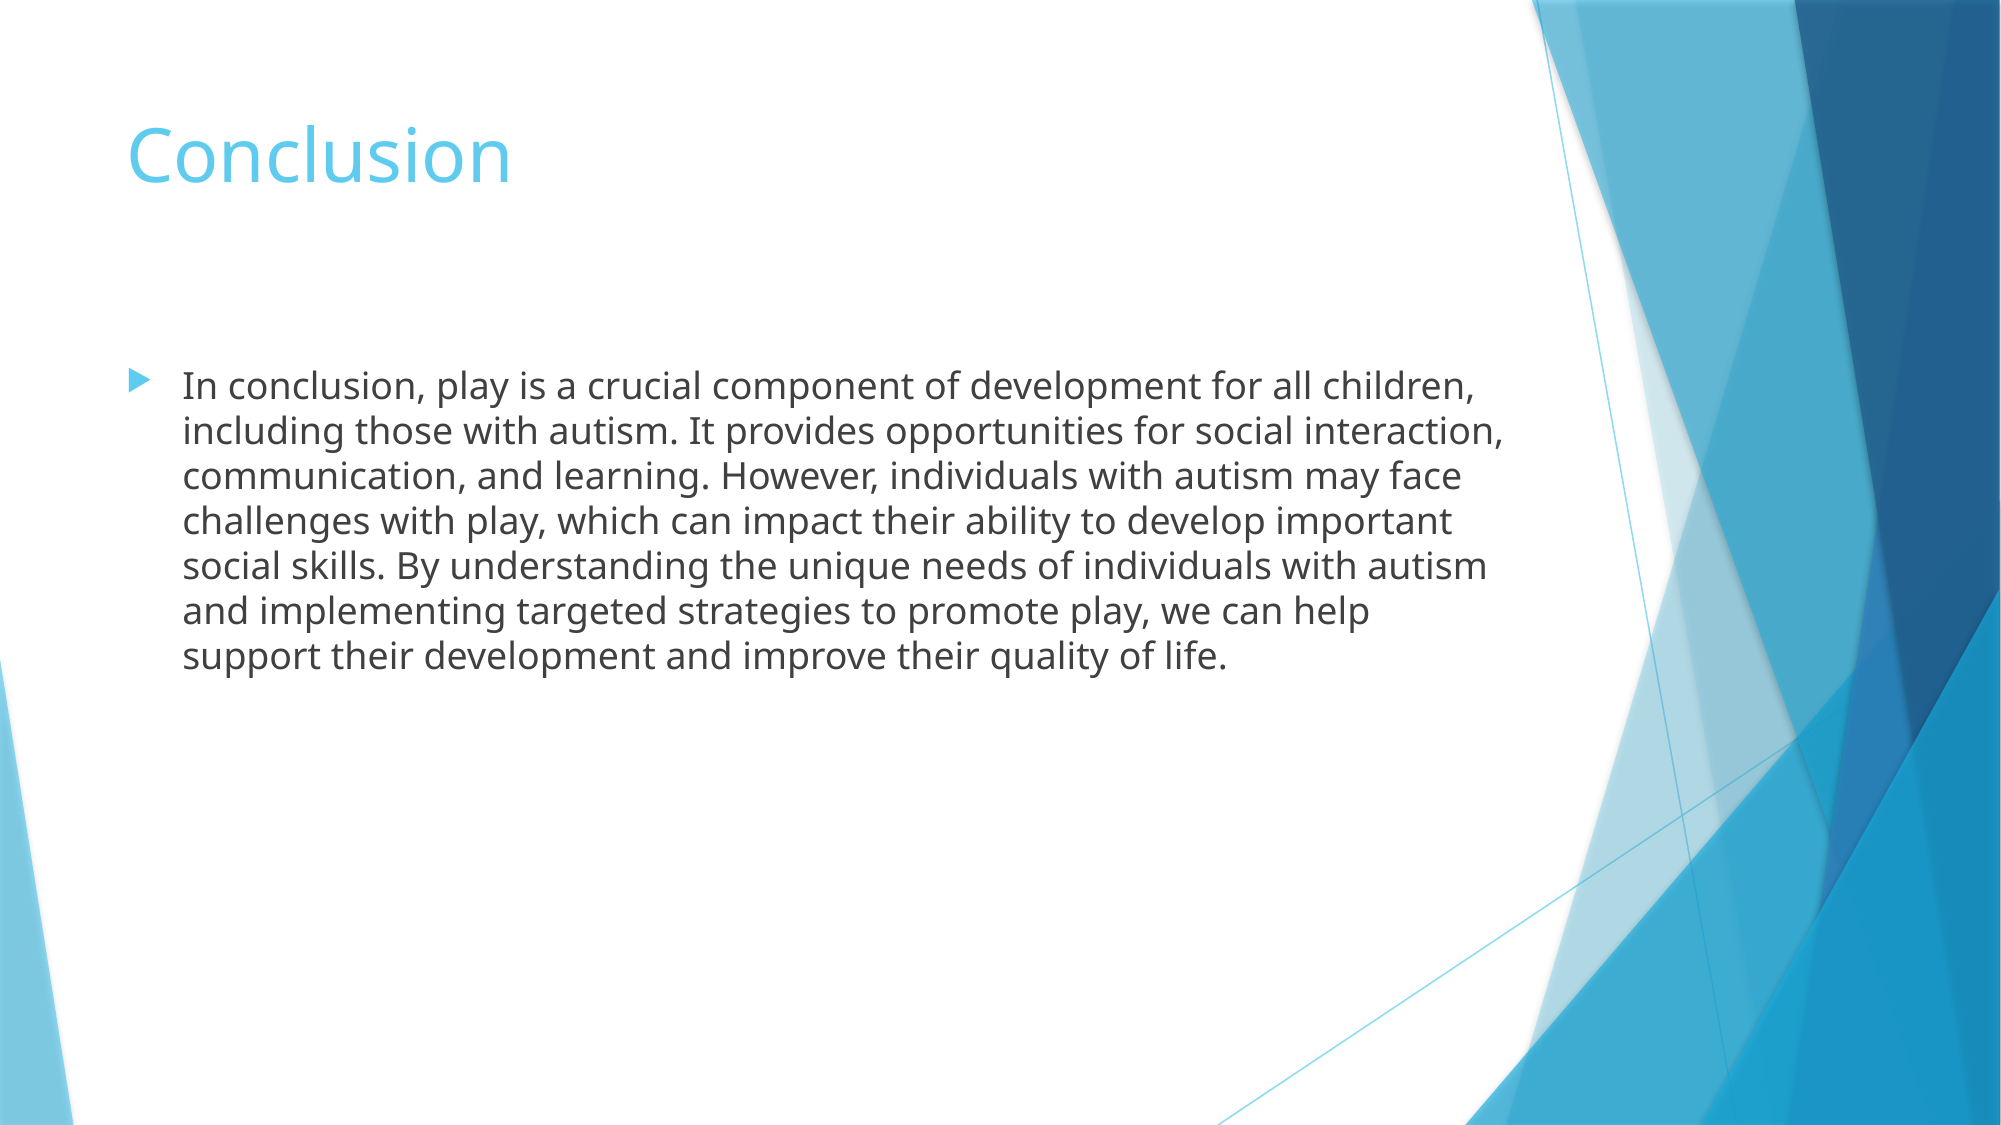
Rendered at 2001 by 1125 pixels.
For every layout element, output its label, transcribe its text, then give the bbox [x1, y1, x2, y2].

title Conclusion [111, 99, 1522, 317]
list In conclusion, play is a crucial component of development for all children, including those with autism. It provides opportunities for social interaction, communication, and learning. However, individuals with autism may face challenges with play, which can impact their ability to develop important social skills. By understanding the unique needs of individuals with autism and implementing targeted strategies to promote play, we can help support their development and improve their quality of life. [111, 354, 1522, 992]
